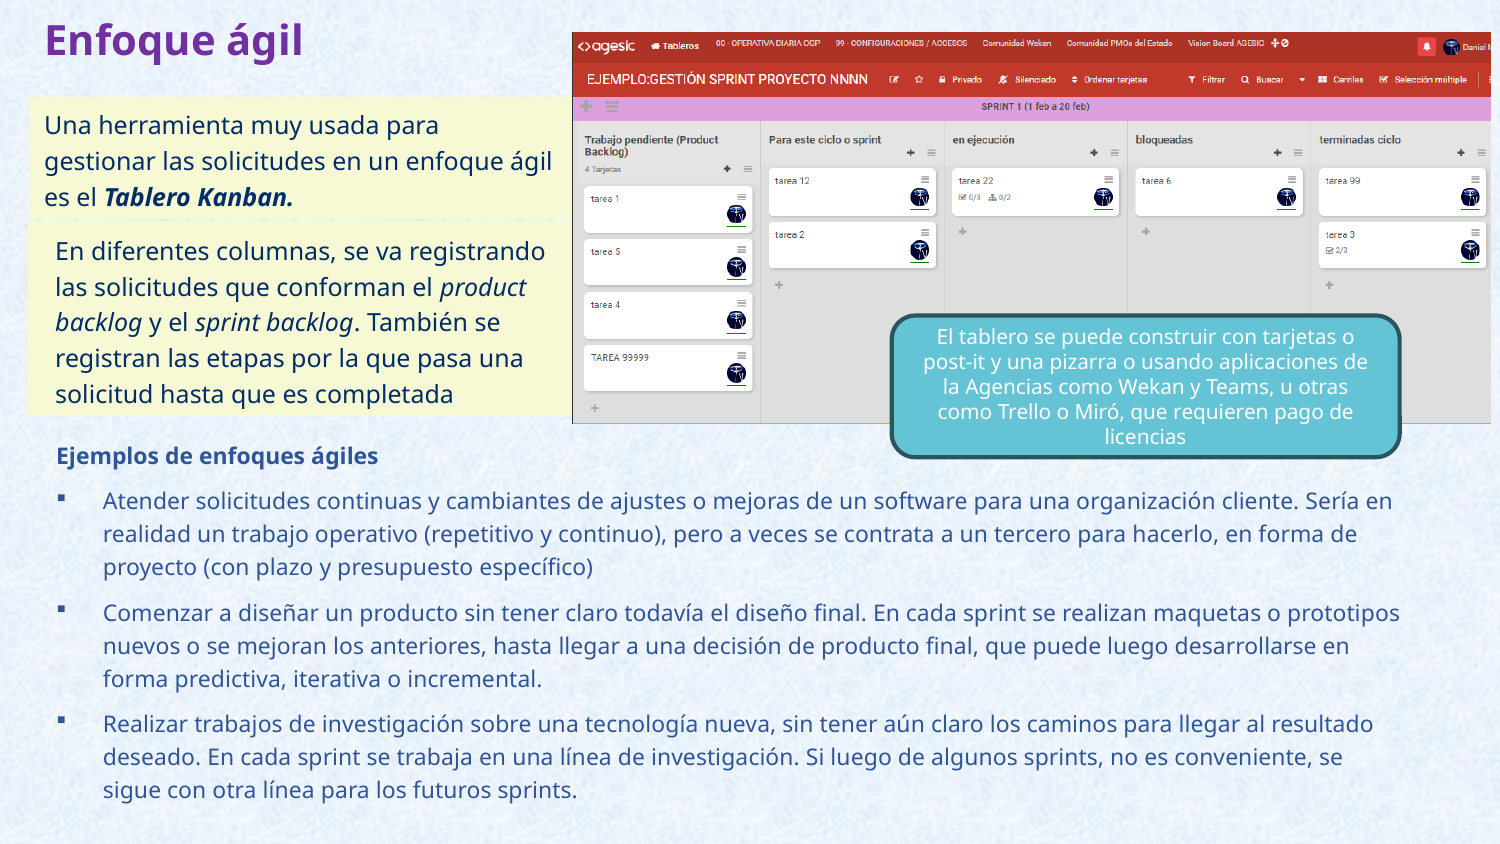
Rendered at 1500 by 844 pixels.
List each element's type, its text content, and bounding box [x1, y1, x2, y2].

text_box Ejemplos de enfoques ágiles Atender solicitudes continuas y cambiantes de ajustes o mejoras de un software para una organización cliente. Sería en realidad un trabajo operativo (repetitivo y continuo), pero a veces se contrata a un tercero para hacerlo, en forma de proyecto (con plazo y presupuesto específico) Comenzar a diseñar un producto sin tener claro todavía el diseño final. En cada sprint se realizan maquetas o prototipos nuevos o se mejoran los anteriores, hasta llegar a una decisión de producto final, que puede luego desarrollarse en forma predictiva, iterativa o incremental. Realizar trabajos de investigación sobre una tecnología nueva, sin tener aún claro los caminos para llegar al resultado deseado. En cada sprint se trabaja en una línea de investigación. Si luego de algunos sprints, no es conveniente, se sigue con otra línea para los futuros sprints. [41, 428, 1424, 811]
title Enfoque ágil [29, 3, 466, 75]
text_box En diferentes columnas, se va registrando las solicitudes que conforman el product backlog y el sprint backlog. También se registran las etapas por la que pasa una solicitud hasta que es completada [28, 221, 567, 416]
text_box Una herramienta muy usada para gestionar las solicitudes en un enfoque ágil es el Tablero Kanban. [29, 96, 567, 219]
text_box El tablero se puede construir con tarjetas o post-it y una pizarra o usando aplicaciones de la Agencias como Wekan y Teams, u otras como Trello o Miró, que requieren pago de licencias [889, 432, 1402, 460]
picture [572, 31, 1491, 424]
